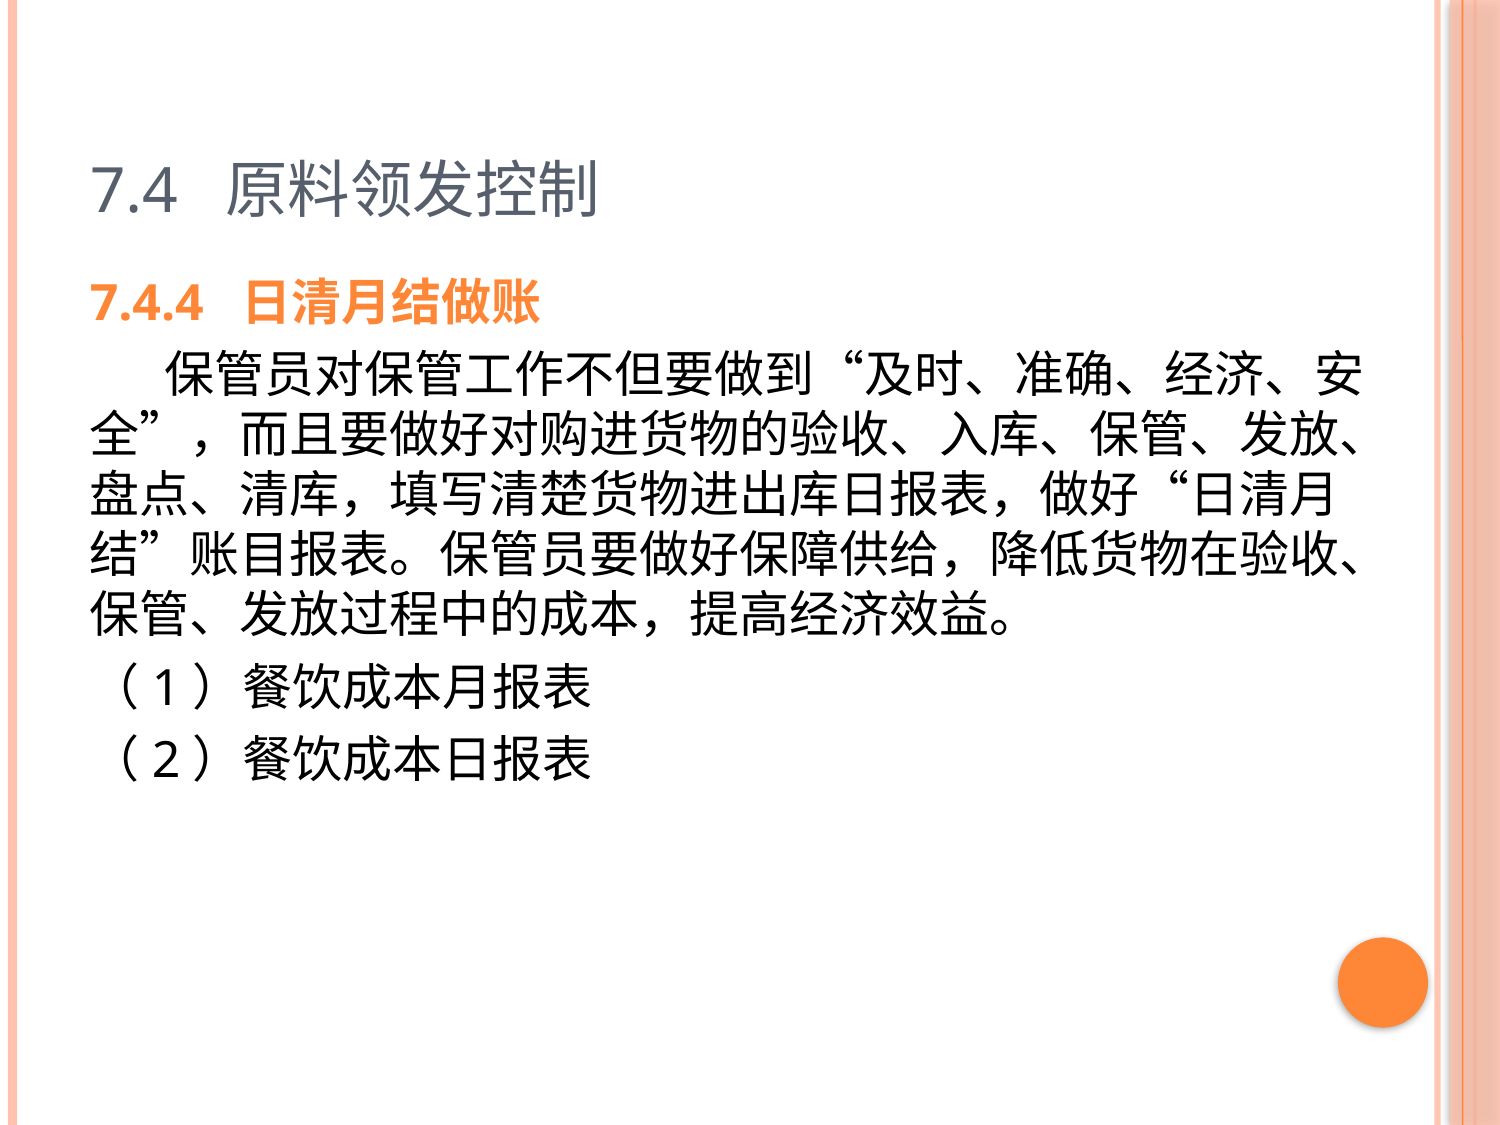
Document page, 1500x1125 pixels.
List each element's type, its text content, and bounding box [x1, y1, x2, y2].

list 7.4.4 日清月结做账 保管员对保管工作不但要做到“及时、准确、经济、安全”，而且要做好对购进货物的验收、入库、保管、发放、盘点、清库，填写清楚货物进出库日报表，做好“日清月结”账目报表。保管员要做好保障供给，降低货物在验收、保管、发放过程中的成本，提高经济效益。 （1）餐饮成本月报表 （2）餐饮成本日报表 [74, 262, 1395, 1063]
title 7.4 原料领发控制 [75, 45, 1300, 233]
